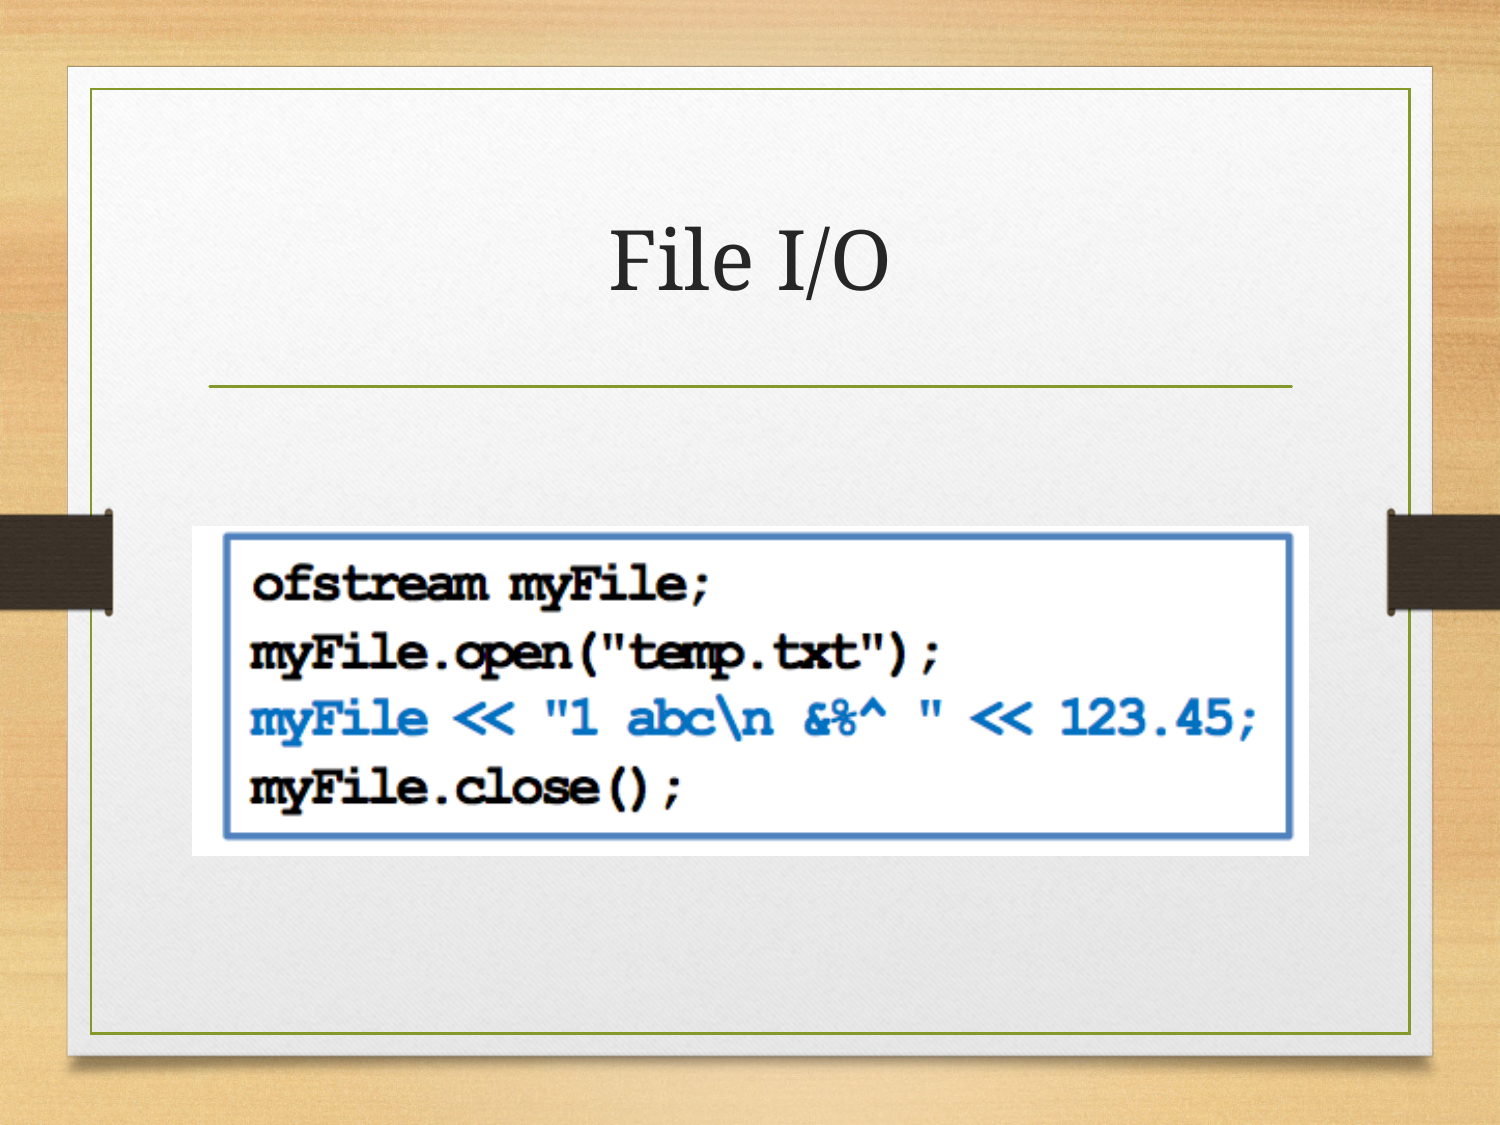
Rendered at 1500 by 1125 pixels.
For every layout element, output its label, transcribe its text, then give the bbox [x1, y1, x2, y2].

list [192, 526, 1309, 856]
title File I/O [193, 150, 1309, 365]
picture [0, 0, 1500, 1125]
